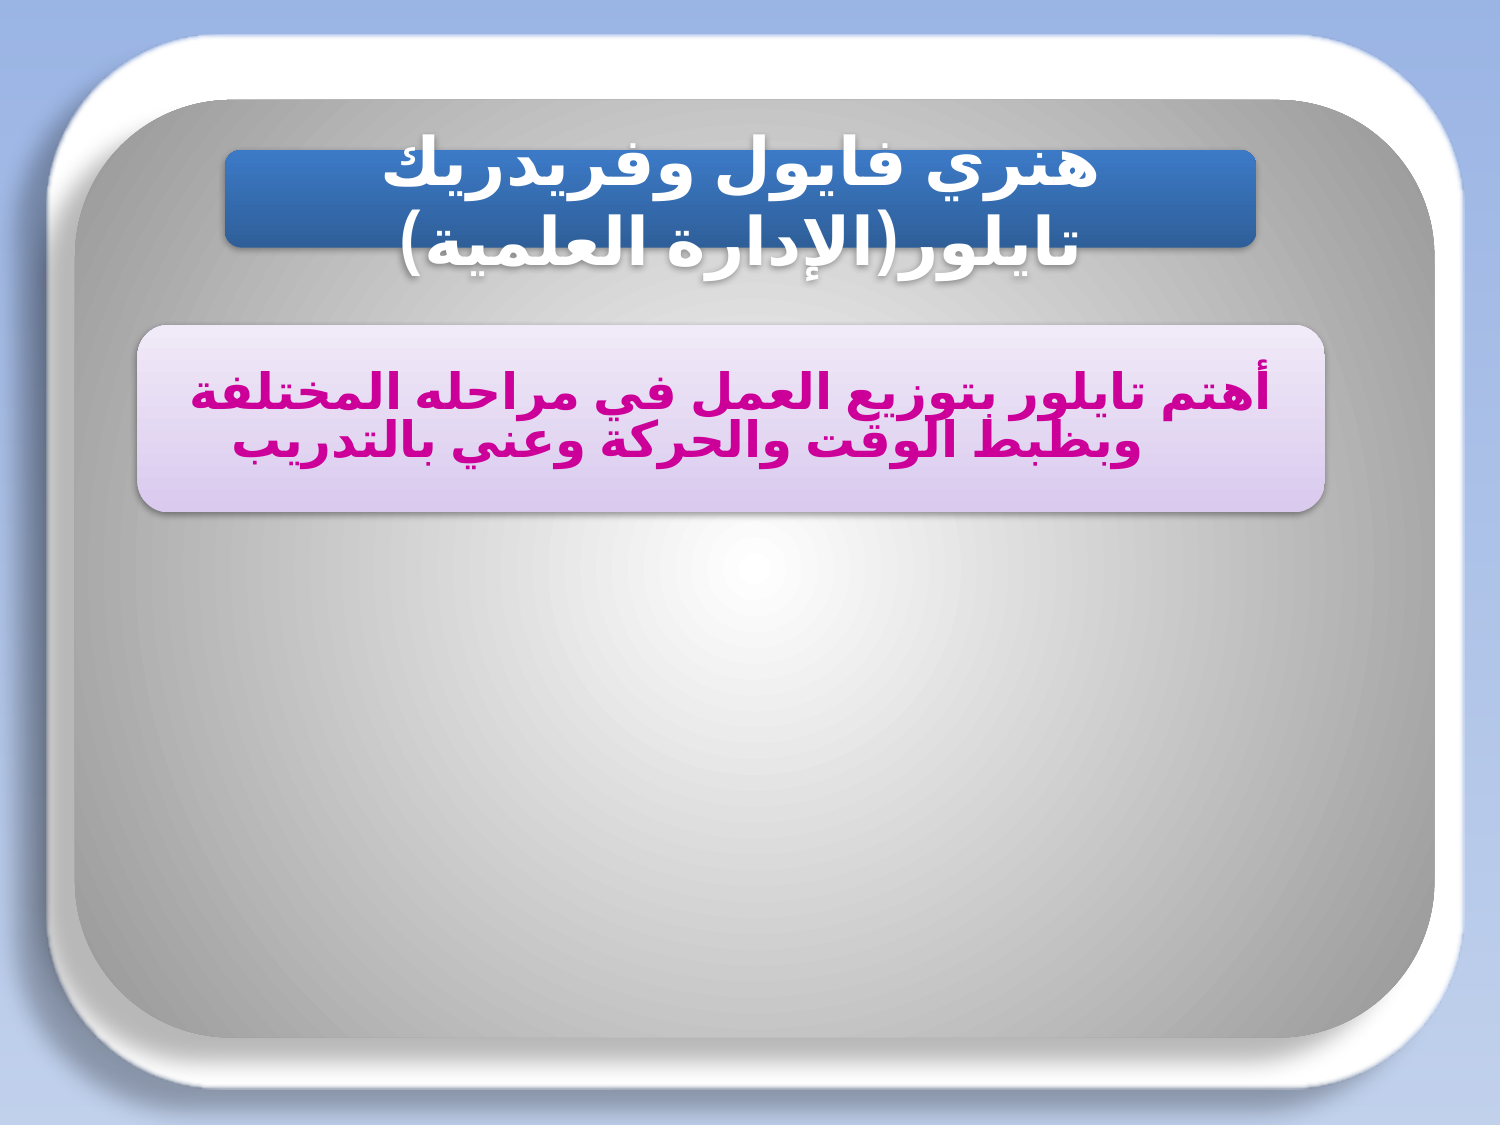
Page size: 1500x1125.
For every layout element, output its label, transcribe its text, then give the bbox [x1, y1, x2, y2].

text_box هنري فايول وفريدريك تايلور(الإدارة العلمية) [224, 149, 1257, 248]
text_box [72, 97, 1437, 1040]
text_box أهتم تايلور بتوزيع العمل في مراحله المختلفة وبظبط الوقت والحركة وعني بالتدريب [136, 324, 1326, 514]
text_box [0, 0, 1500, 1125]
text_box [51, 34, 1468, 1089]
